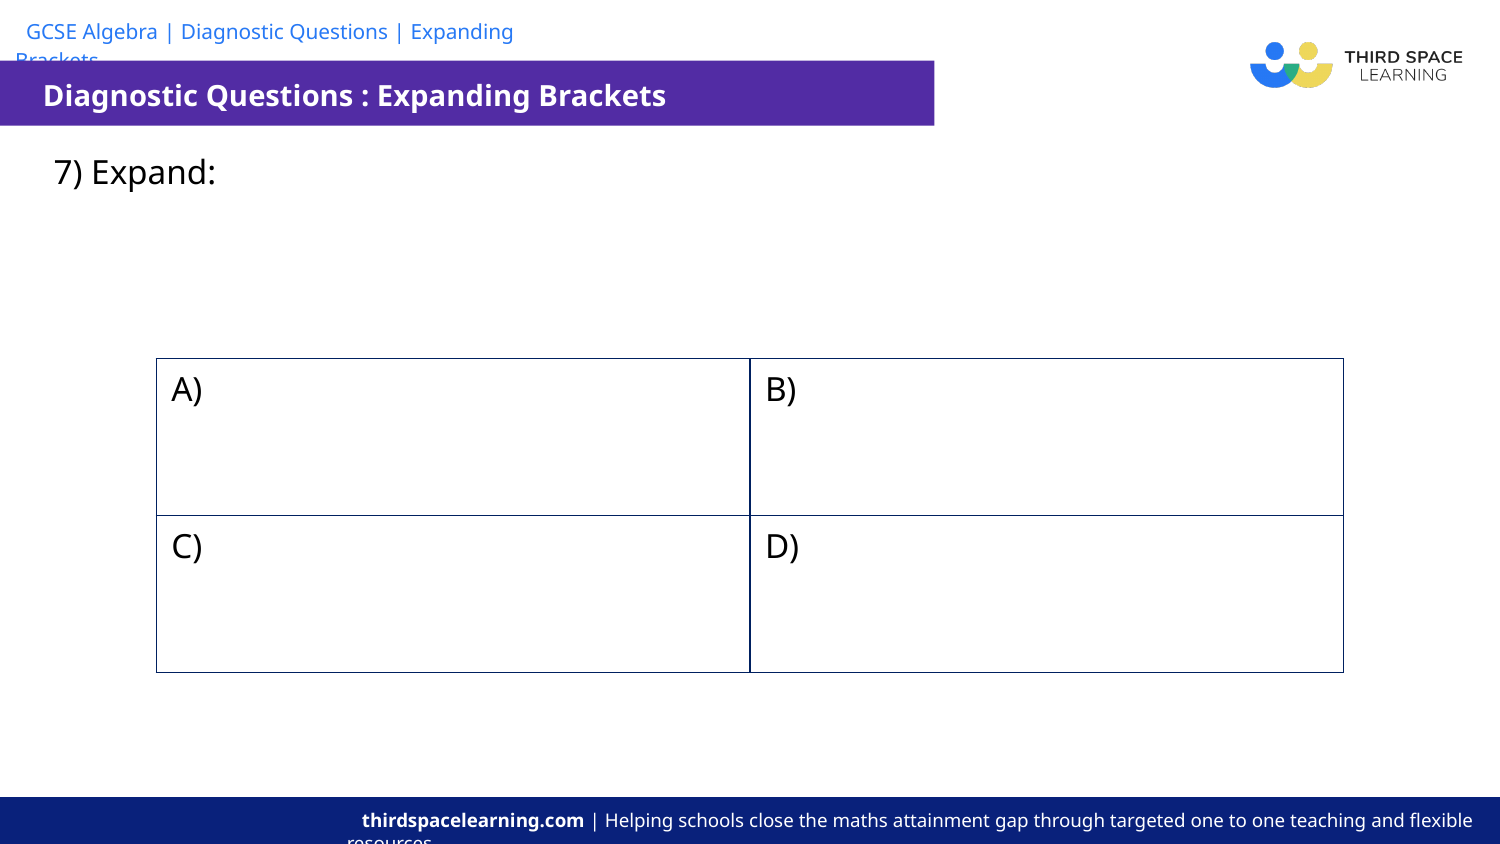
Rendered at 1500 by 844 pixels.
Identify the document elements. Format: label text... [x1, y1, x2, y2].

picture [1250, 33, 1465, 99]
text_box Diagnostic Questions : Expanding Brackets [27, 61, 778, 127]
